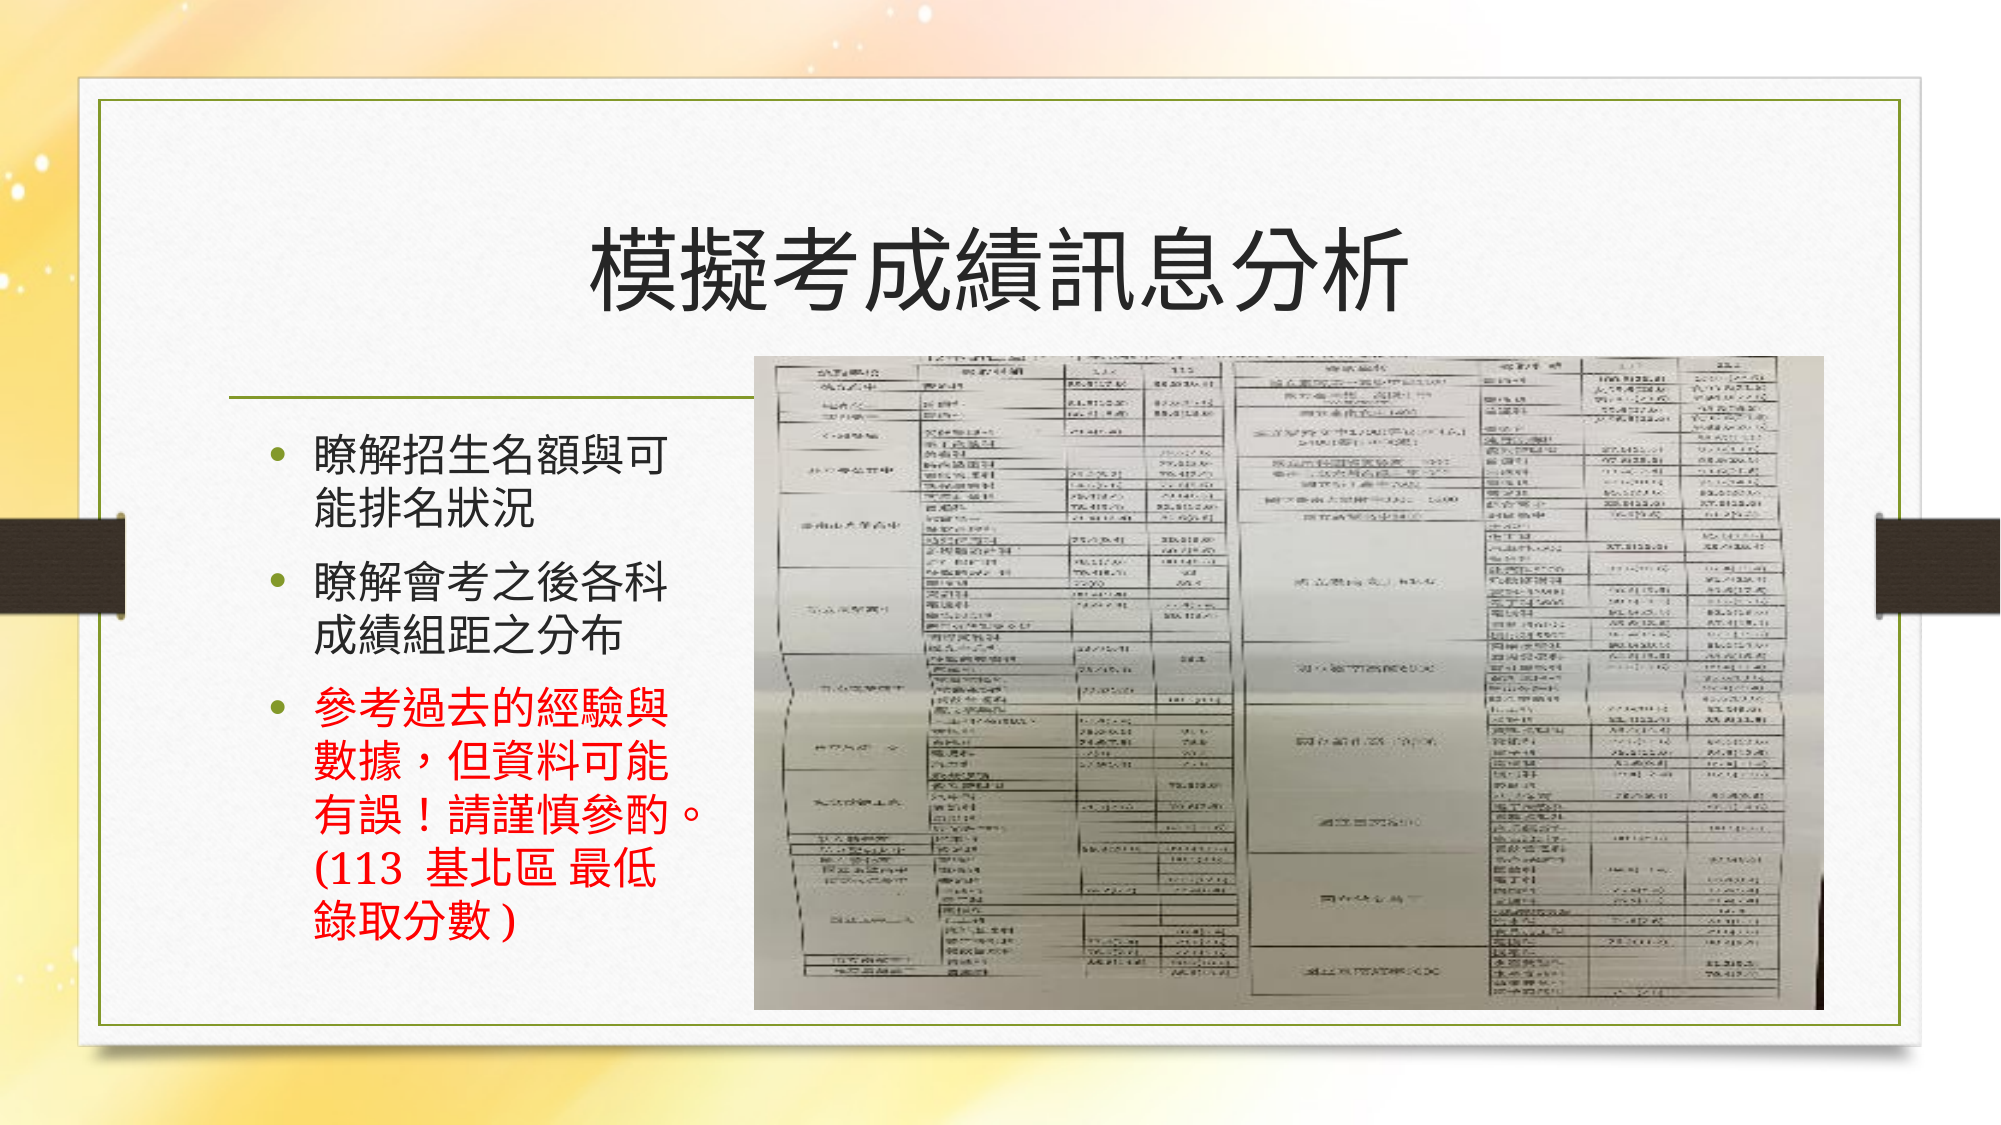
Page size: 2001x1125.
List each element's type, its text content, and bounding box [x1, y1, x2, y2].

picture [0, 0, 2001, 1125]
title 模擬考成績訊息分析 [212, 161, 1788, 375]
list 瞭解招生名額與可能排名狀況 瞭解會考之後各科成績組距之分布 參考過去的經驗與數據，但資料可能有誤！請謹慎參酌。(113 基北區 最低錄取分數) [253, 419, 702, 964]
